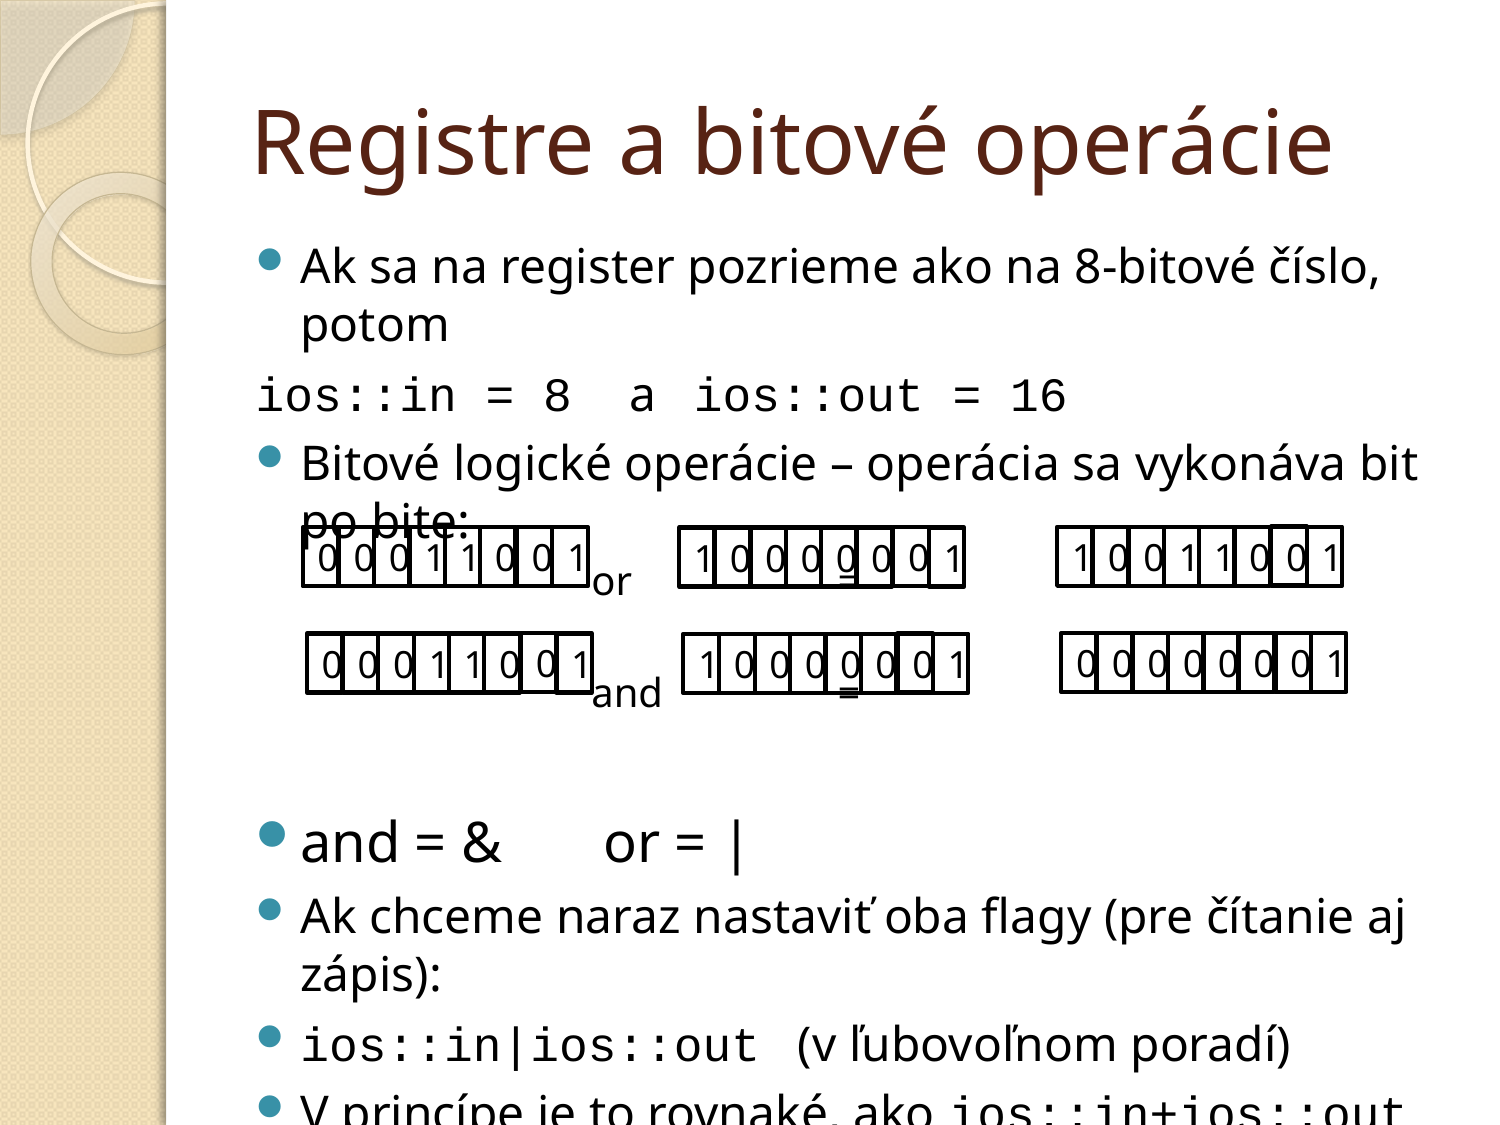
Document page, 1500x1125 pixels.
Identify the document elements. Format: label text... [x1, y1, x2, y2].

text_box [1060, 632, 1347, 693]
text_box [678, 526, 965, 587]
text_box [1056, 526, 1343, 587]
list Ak sa na register pozrieme ako na 8-bitové číslo, potom ios::in = 8 a ios::out = 16 Bitové logické operácie – operácia sa vykonáva bit po bite: or = and = and = & or = | Ak chceme naraz nastaviť oba flagy (pre čítanie aj zápis): ios::in|ios::out (v ľubovoľnom poradí) V princípe je to rovnaké, ako ios::in+ios::out [228, 228, 1458, 1125]
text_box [683, 633, 969, 694]
title Registre a bitové operácie [235, 45, 1466, 233]
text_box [302, 526, 589, 587]
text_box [306, 633, 593, 693]
